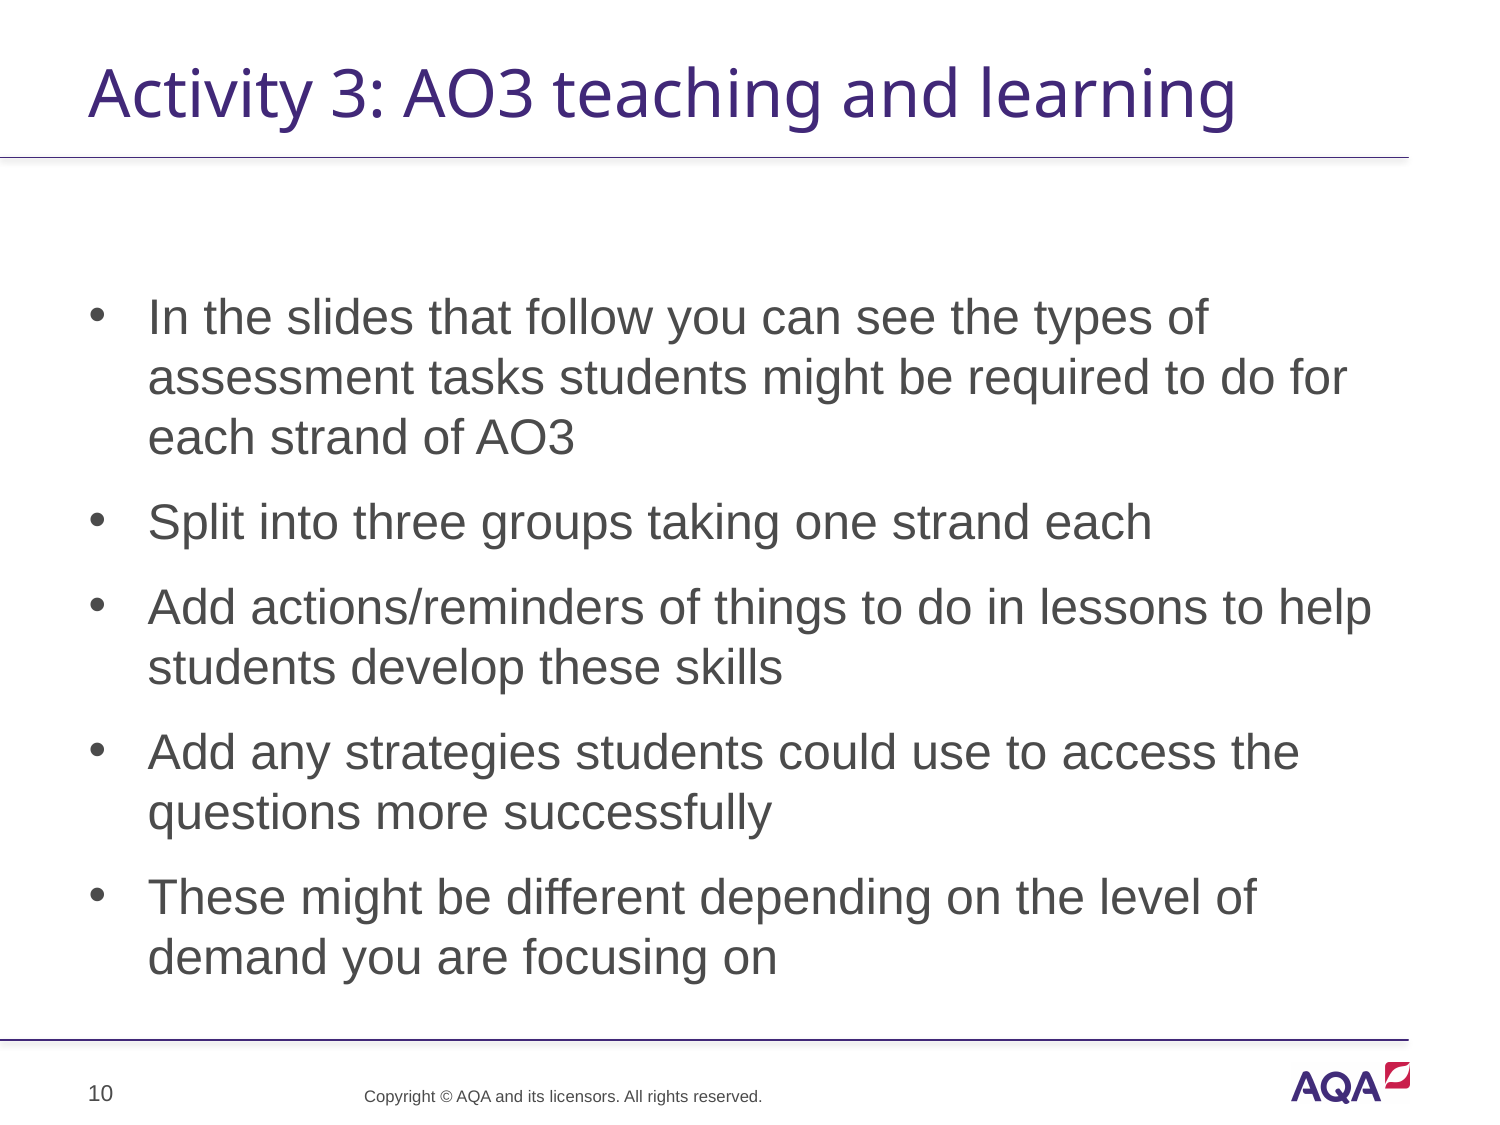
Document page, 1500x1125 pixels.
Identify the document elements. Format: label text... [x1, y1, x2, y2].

picture [1291, 1062, 1410, 1104]
list In the slides that follow you can see the types of assessment tasks students might be required to do for each strand of AO3 Split into three groups taking one strand each Add actions/reminders of things to do in lessons to help students develop these skills Add any strategies students could use to access the questions more successfully These might be different depending on the level of demand you are focusing on [88, 284, 1409, 1007]
slide_number 10 [72, 1062, 188, 1123]
title Activity 3: AO3 teaching and learning [88, 72, 1409, 144]
footer Copyright © AQA and its licensors. All rights reserved. [324, 1084, 764, 1124]
